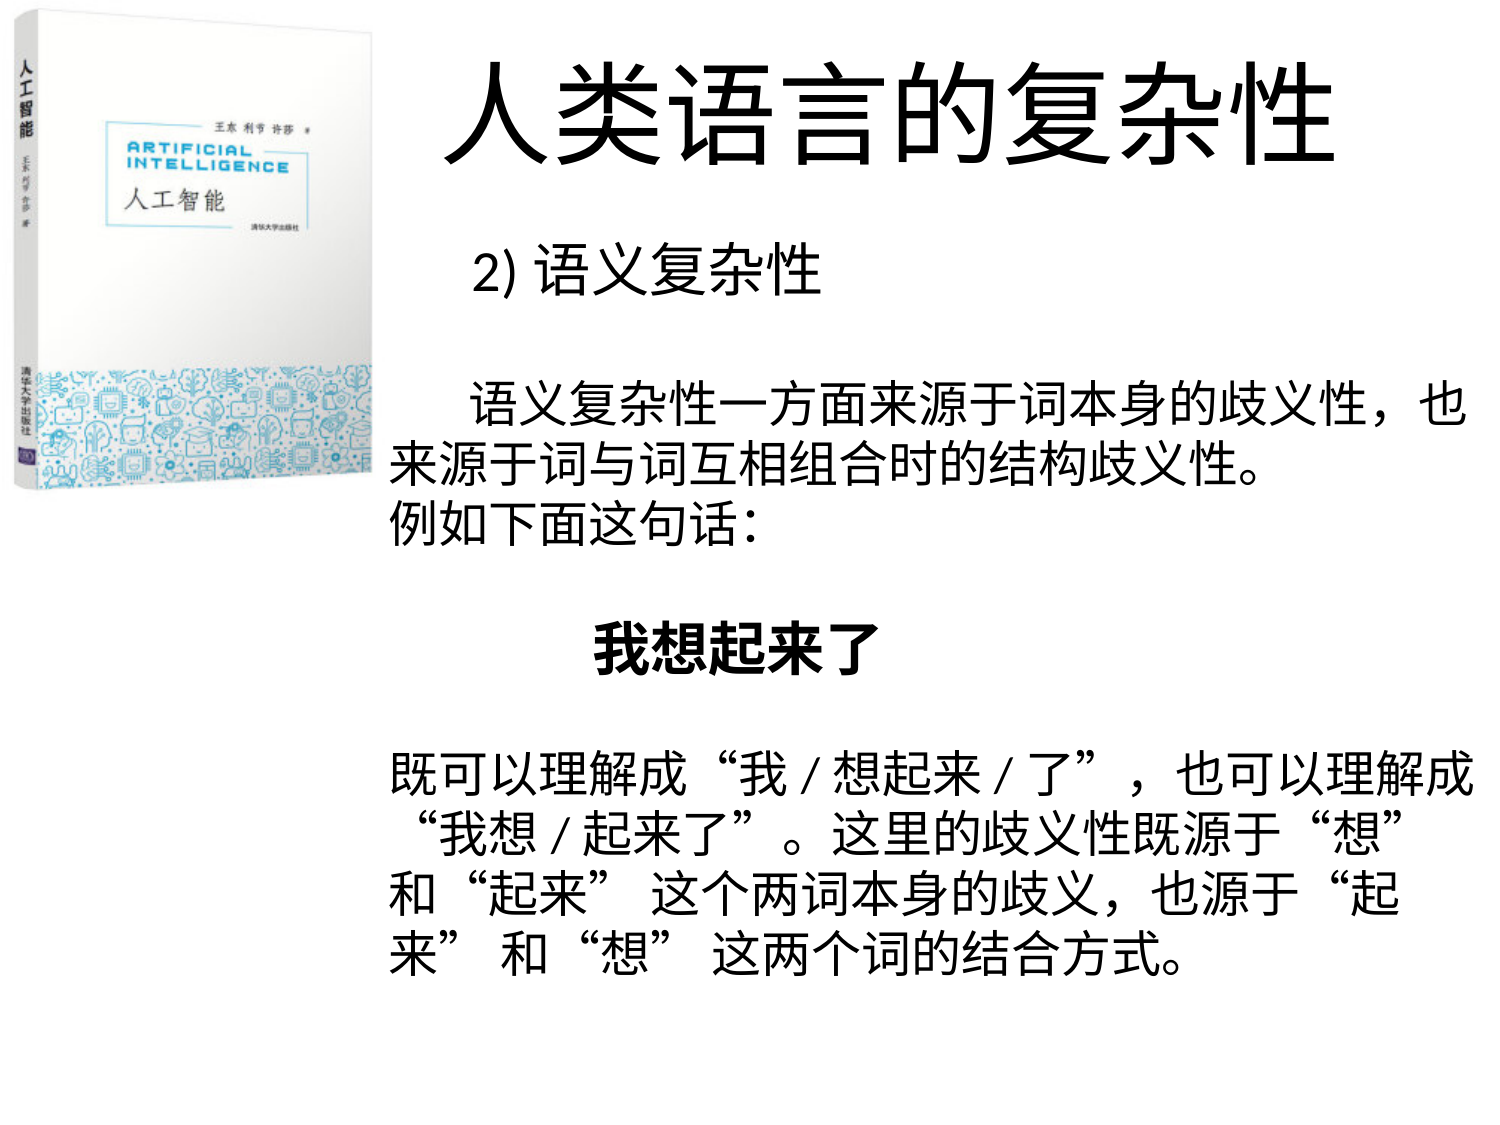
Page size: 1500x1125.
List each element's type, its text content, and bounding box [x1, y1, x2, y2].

text_box 2)语义复杂性 [456, 225, 1192, 311]
text_box 人类语言的复杂性 [424, 52, 1355, 189]
text_box 语义复杂性一方面来源于词本身的歧义性，也来源于词与词互相组合时的结构歧义性。 例如下面这句话： 我想起来了 既可以理解成“我/想起来/了”，也可以理解成“我想/起来了”。这里的歧义性既源于“想” 和“起来” 这个两词本身的歧义，也源于“起来” 和“想” 这两个词的结合方式。 [374, 365, 1499, 990]
picture [0, 0, 441, 510]
